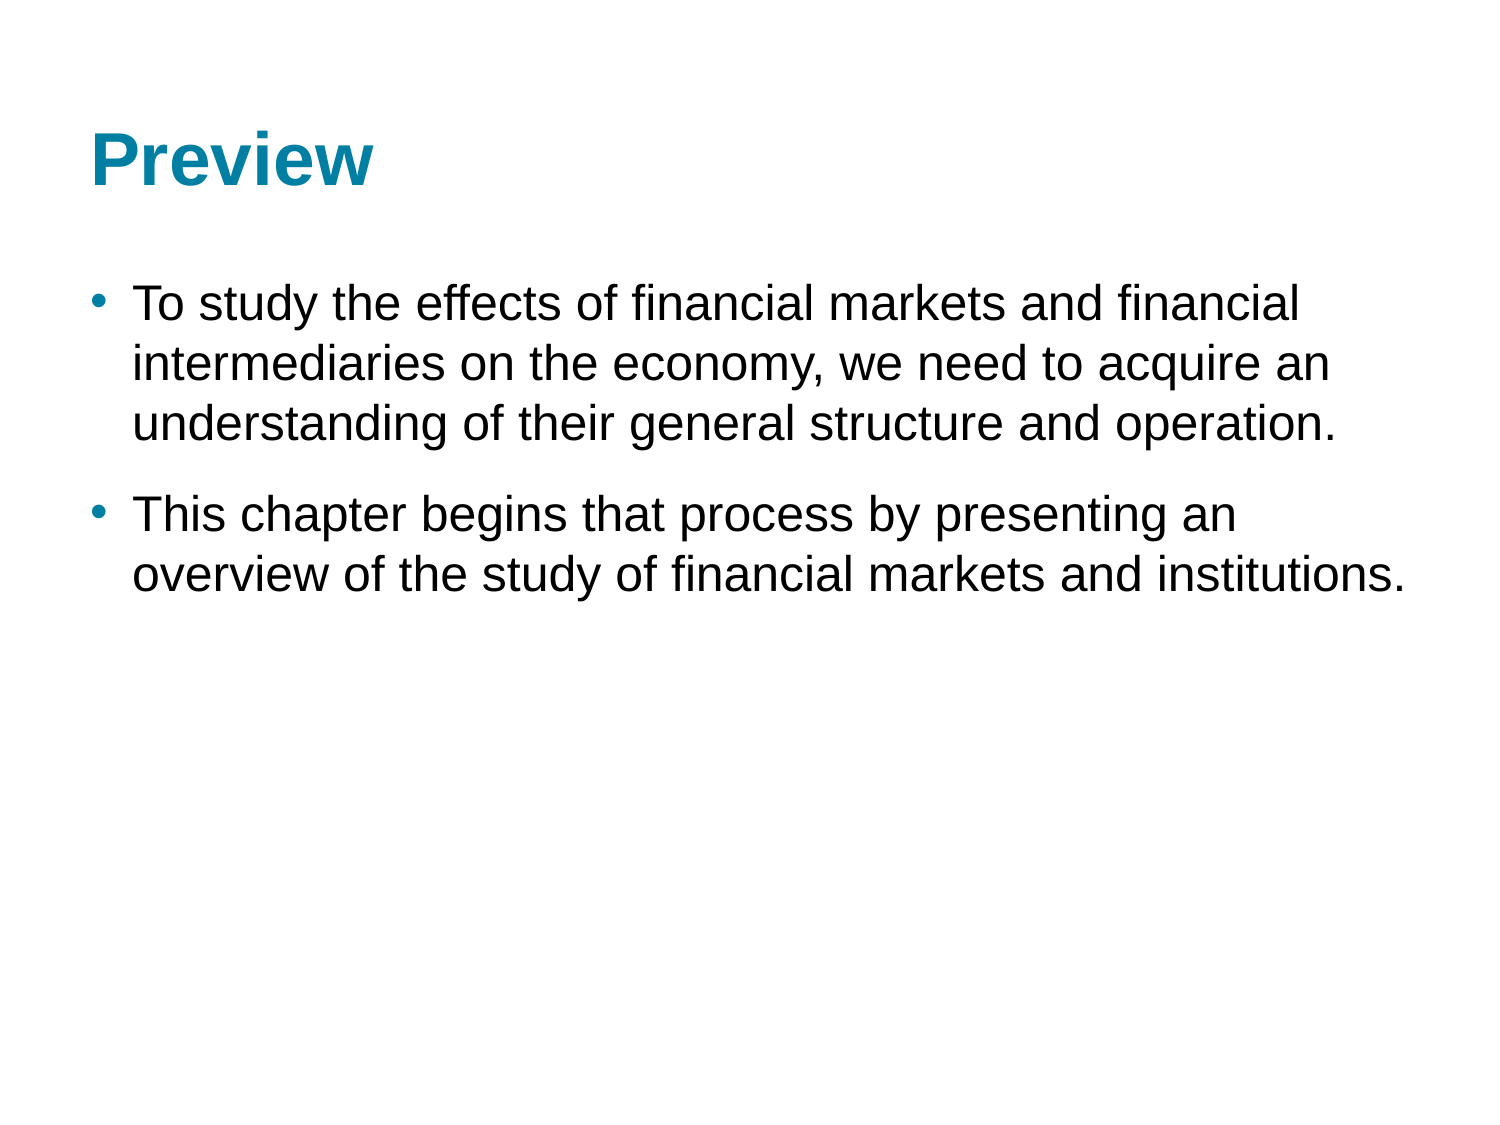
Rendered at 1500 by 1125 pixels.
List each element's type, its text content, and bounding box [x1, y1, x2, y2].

list To study the effects of financial markets and financial intermediaries on the economy, we need to acquire an understanding of their general structure and operation. This chapter begins that process by presenting an overview of the study of financial markets and institutions. [75, 255, 1453, 1021]
title Preview [75, 35, 1425, 216]
